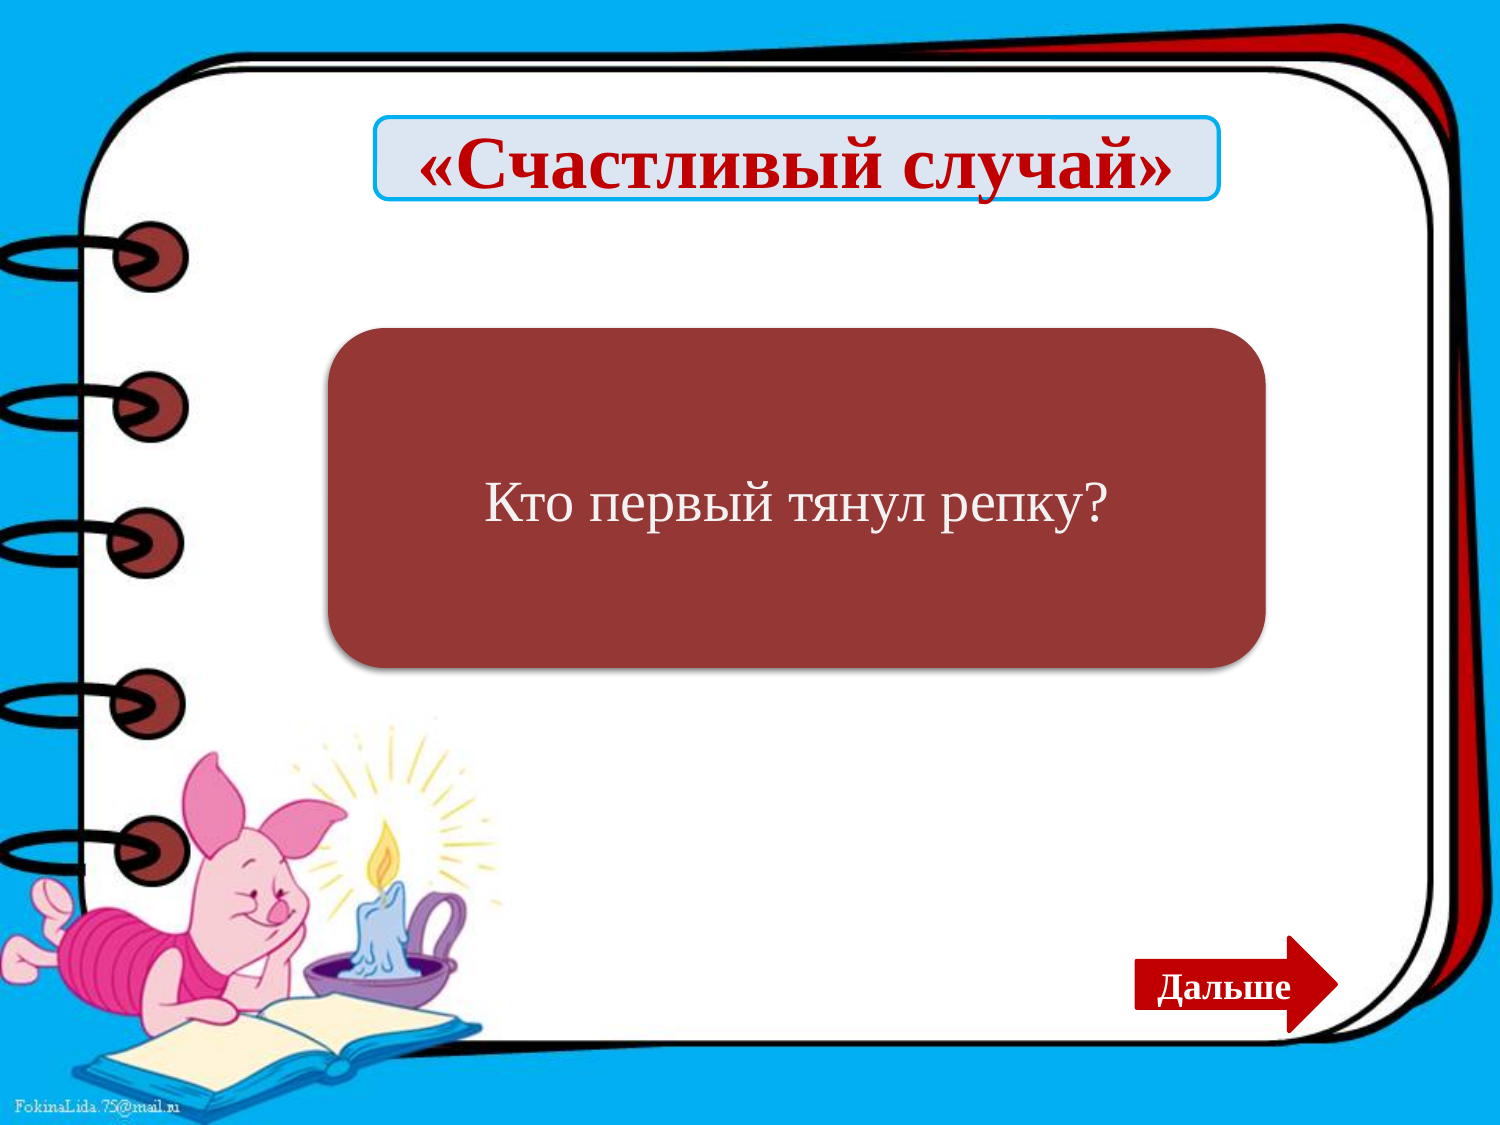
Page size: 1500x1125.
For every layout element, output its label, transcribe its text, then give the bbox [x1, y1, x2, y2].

text_box Дальше [1134, 935, 1338, 1034]
text_box «Счастливый случай» [372, 115, 1221, 202]
picture [0, 23, 1492, 1125]
text_box [326, 314, 1268, 659]
text_box Кто первый тянул репку? [334, 642, 1259, 671]
